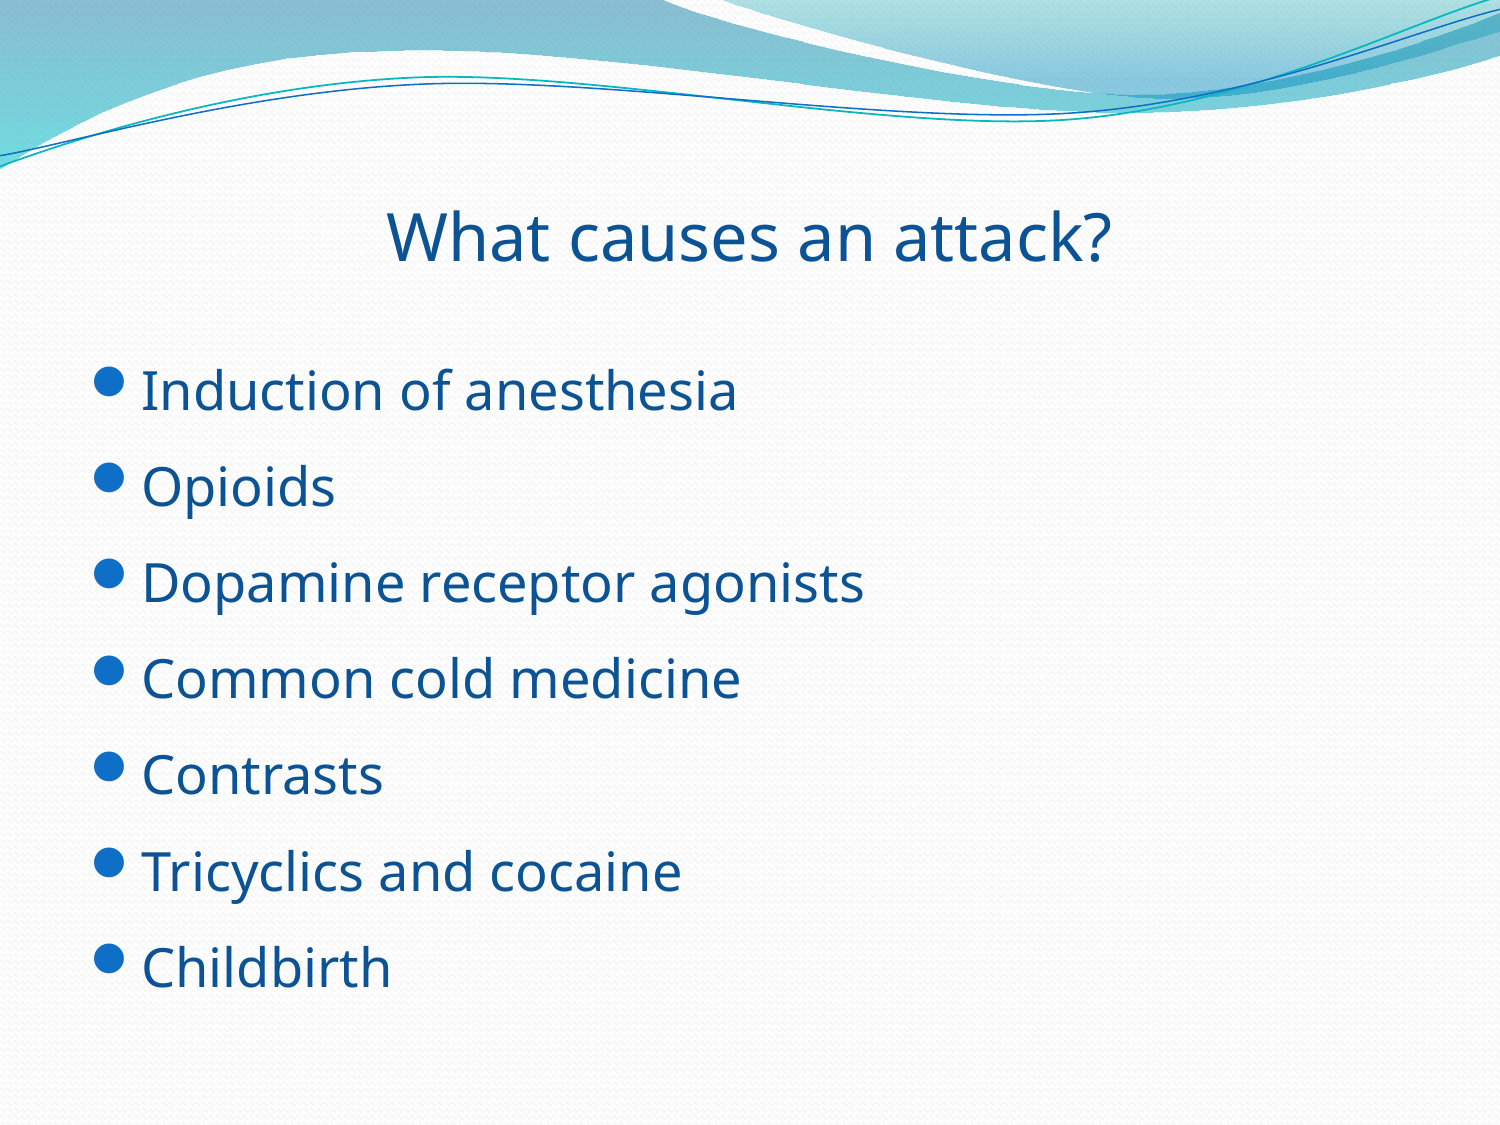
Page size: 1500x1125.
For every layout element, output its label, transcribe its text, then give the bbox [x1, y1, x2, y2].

list What causes an attack? Induction of anesthesia Opioids Dopamine receptor agonists Common cold medicine Contrasts Tricyclics and cocaine Childbirth [75, 187, 1425, 1038]
